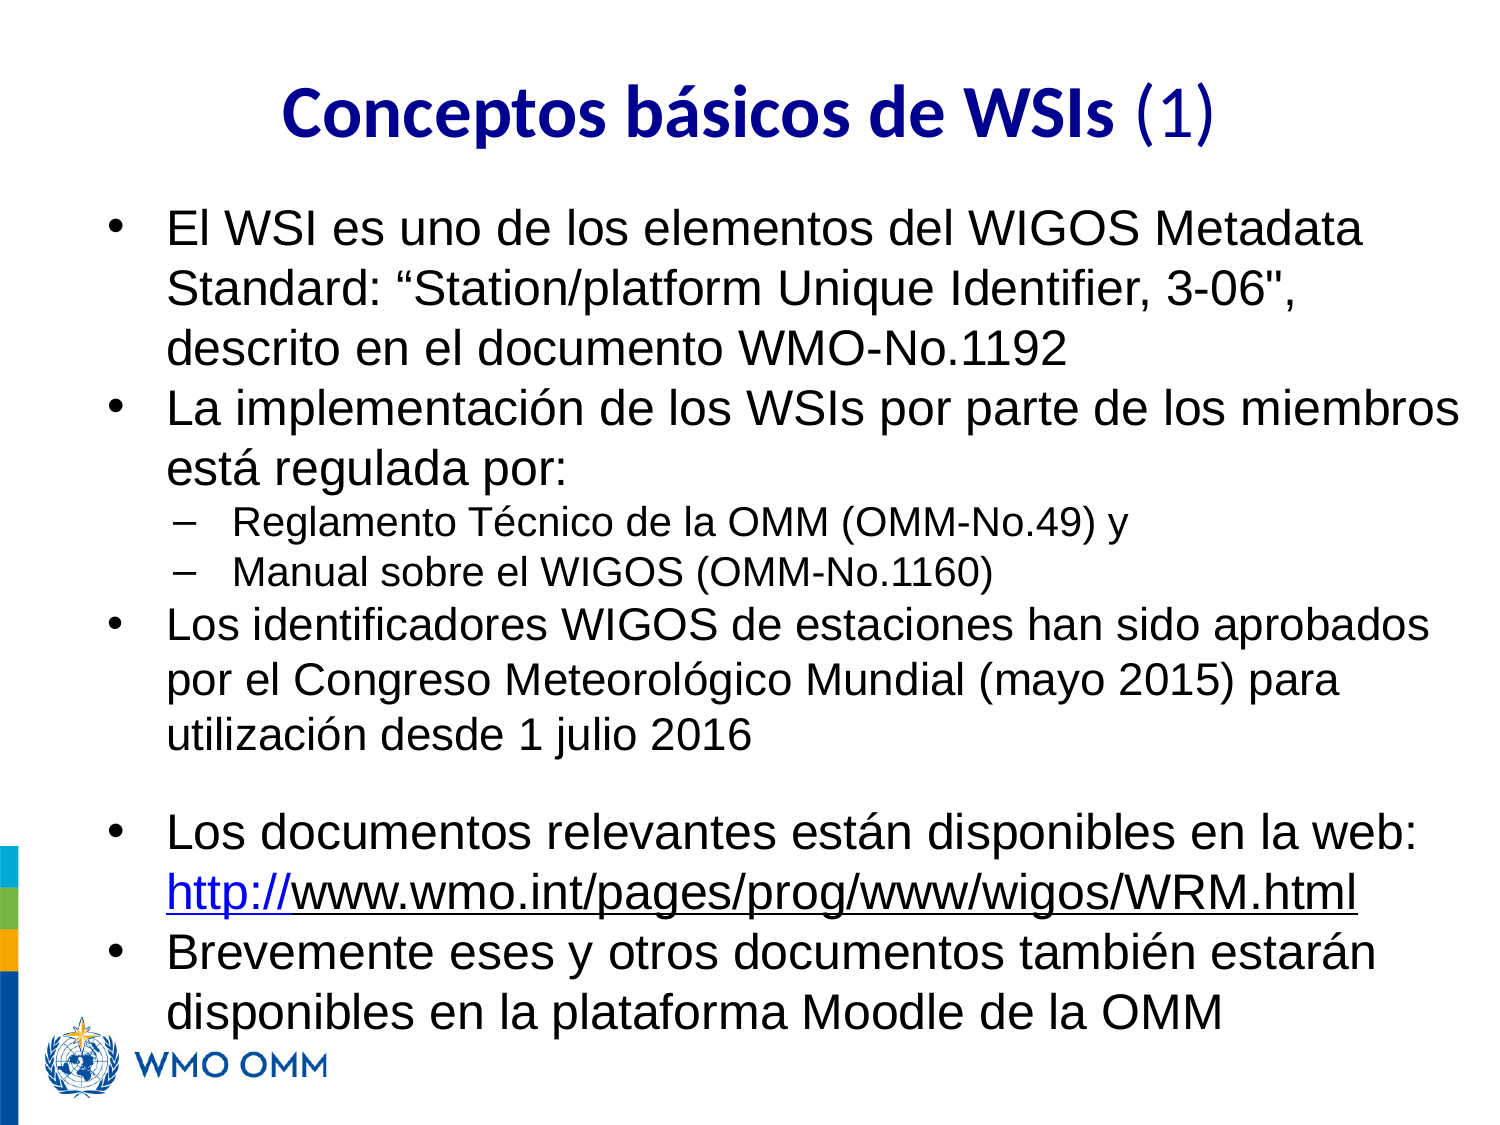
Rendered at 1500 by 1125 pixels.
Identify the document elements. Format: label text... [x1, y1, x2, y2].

picture [0, 845, 327, 1125]
title Conceptos básicos de WSIs (1) [45, 45, 1455, 170]
text_box El WSI es uno de los elementos del WIGOS Metadata Standard: “Station/platform Unique Identifier, 3-06", descrito en el documento WMO-No.1192 La implementación de los WSIs por parte de los miembros está regulada por: Reglamento Técnico de la OMM (OMM-No.49) y Manual sobre el WIGOS (OMM-No.1160) Los identificadores WIGOS de estaciones han sido aprobados por el Congreso Meteorológico Mundial (mayo 2015) para utilización desde 1 julio 2016 Los documentos relevantes están disponibles en la web: http://www.wmo.int/pages/prog/www/wigos/WRM.html Brevemente eses y otros documentos también estarán disponibles en la plataforma Moodle de la OMM [92, 187, 1483, 983]
